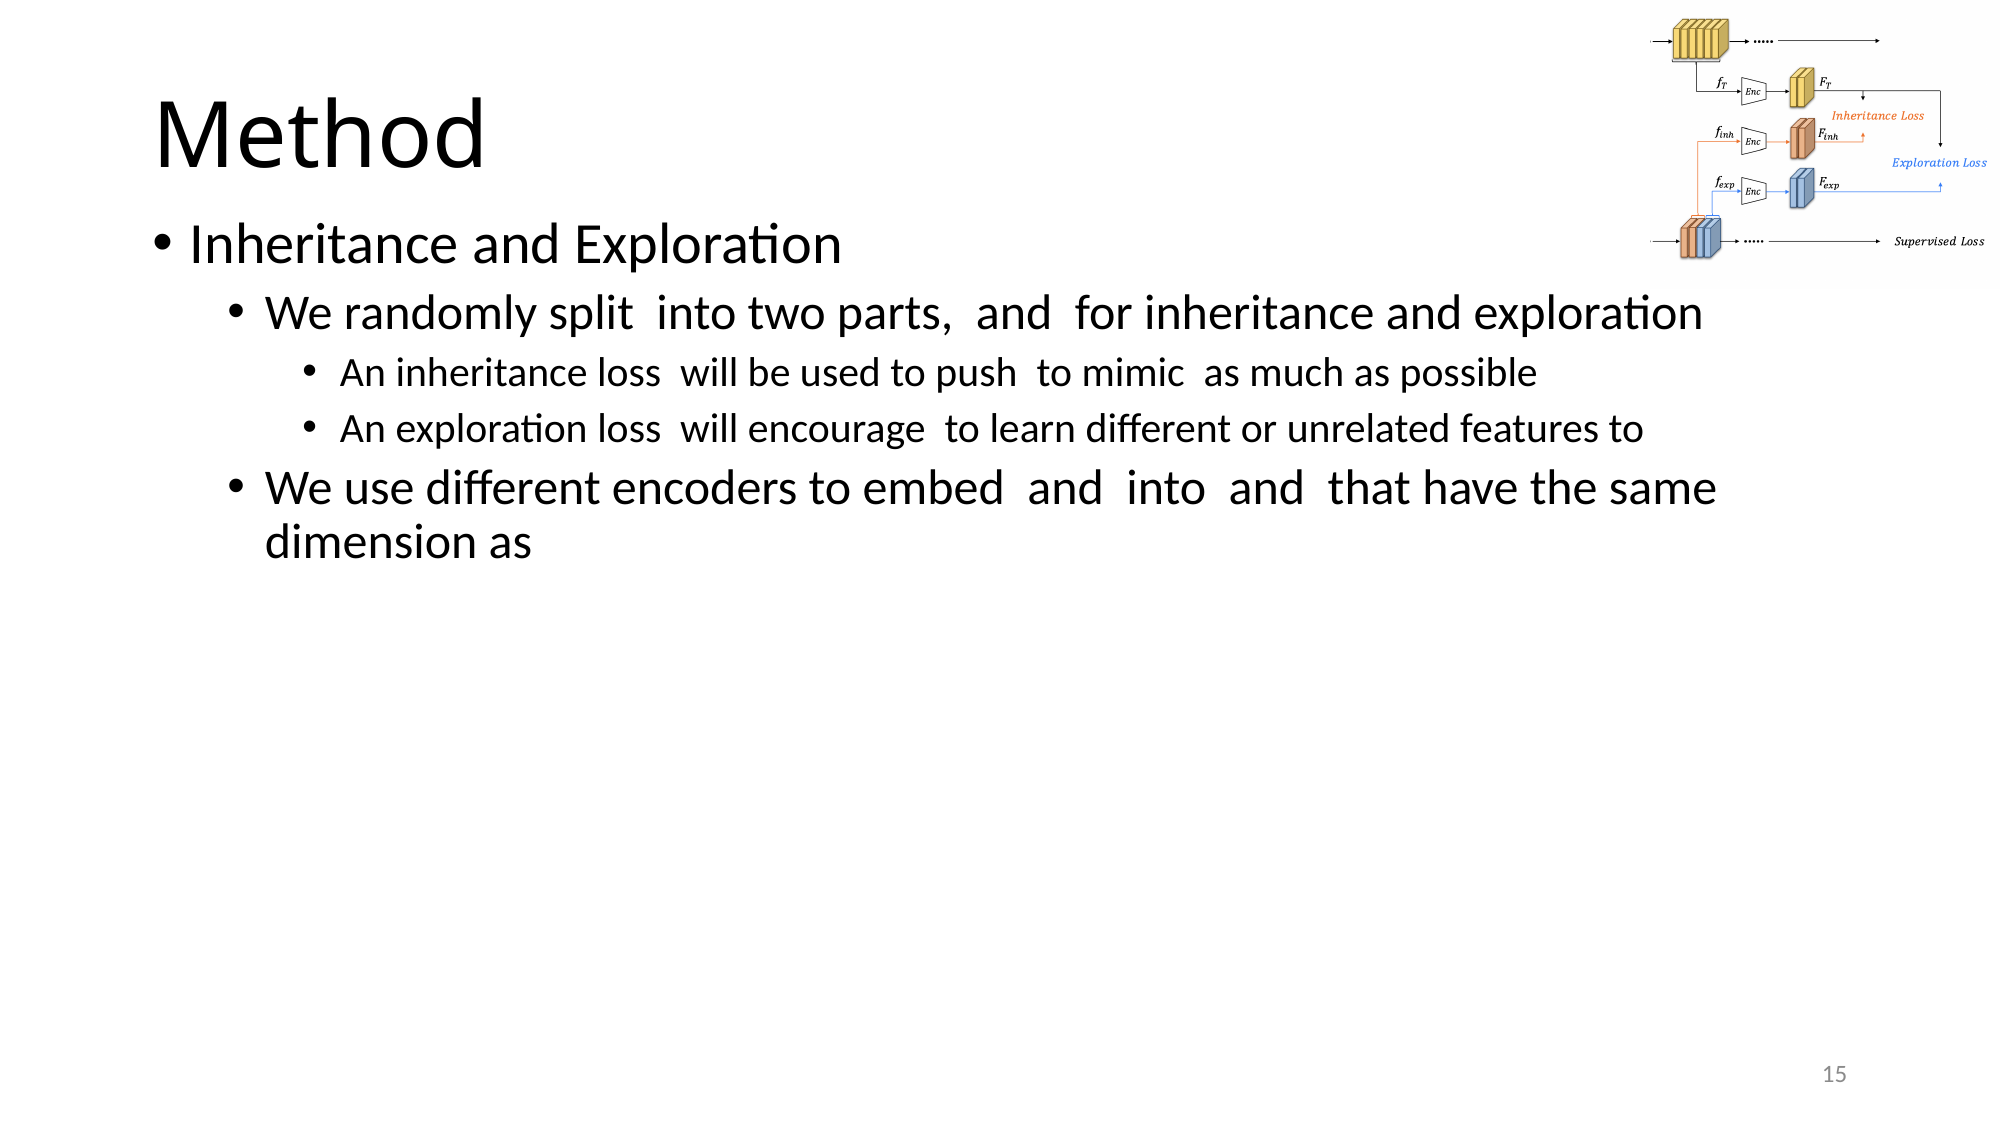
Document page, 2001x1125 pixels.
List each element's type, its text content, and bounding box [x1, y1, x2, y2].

title Method [137, 28, 1650, 247]
slide_number 15 [1412, 1042, 1863, 1103]
picture [1650, 0, 2000, 289]
